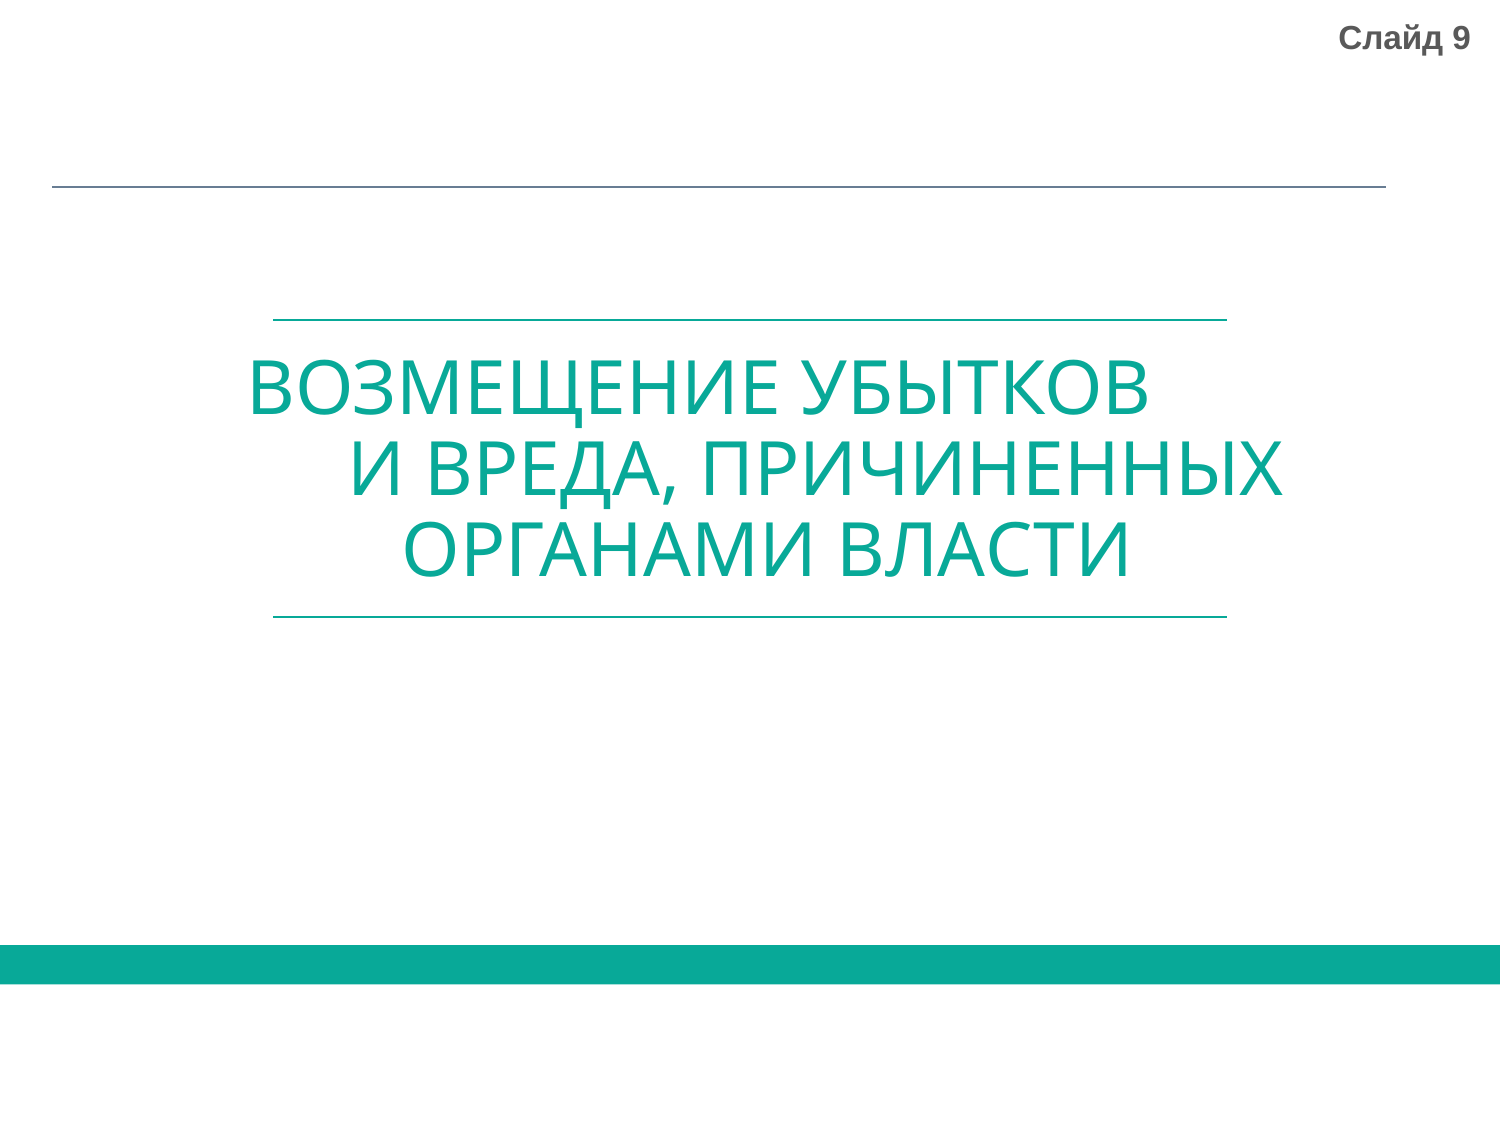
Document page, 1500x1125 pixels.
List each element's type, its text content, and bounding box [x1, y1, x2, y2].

text_box Слайд 9 [1288, 9, 1486, 64]
title Возмещение убытков и вреда, причиненных органами власти [246, 310, 1289, 633]
